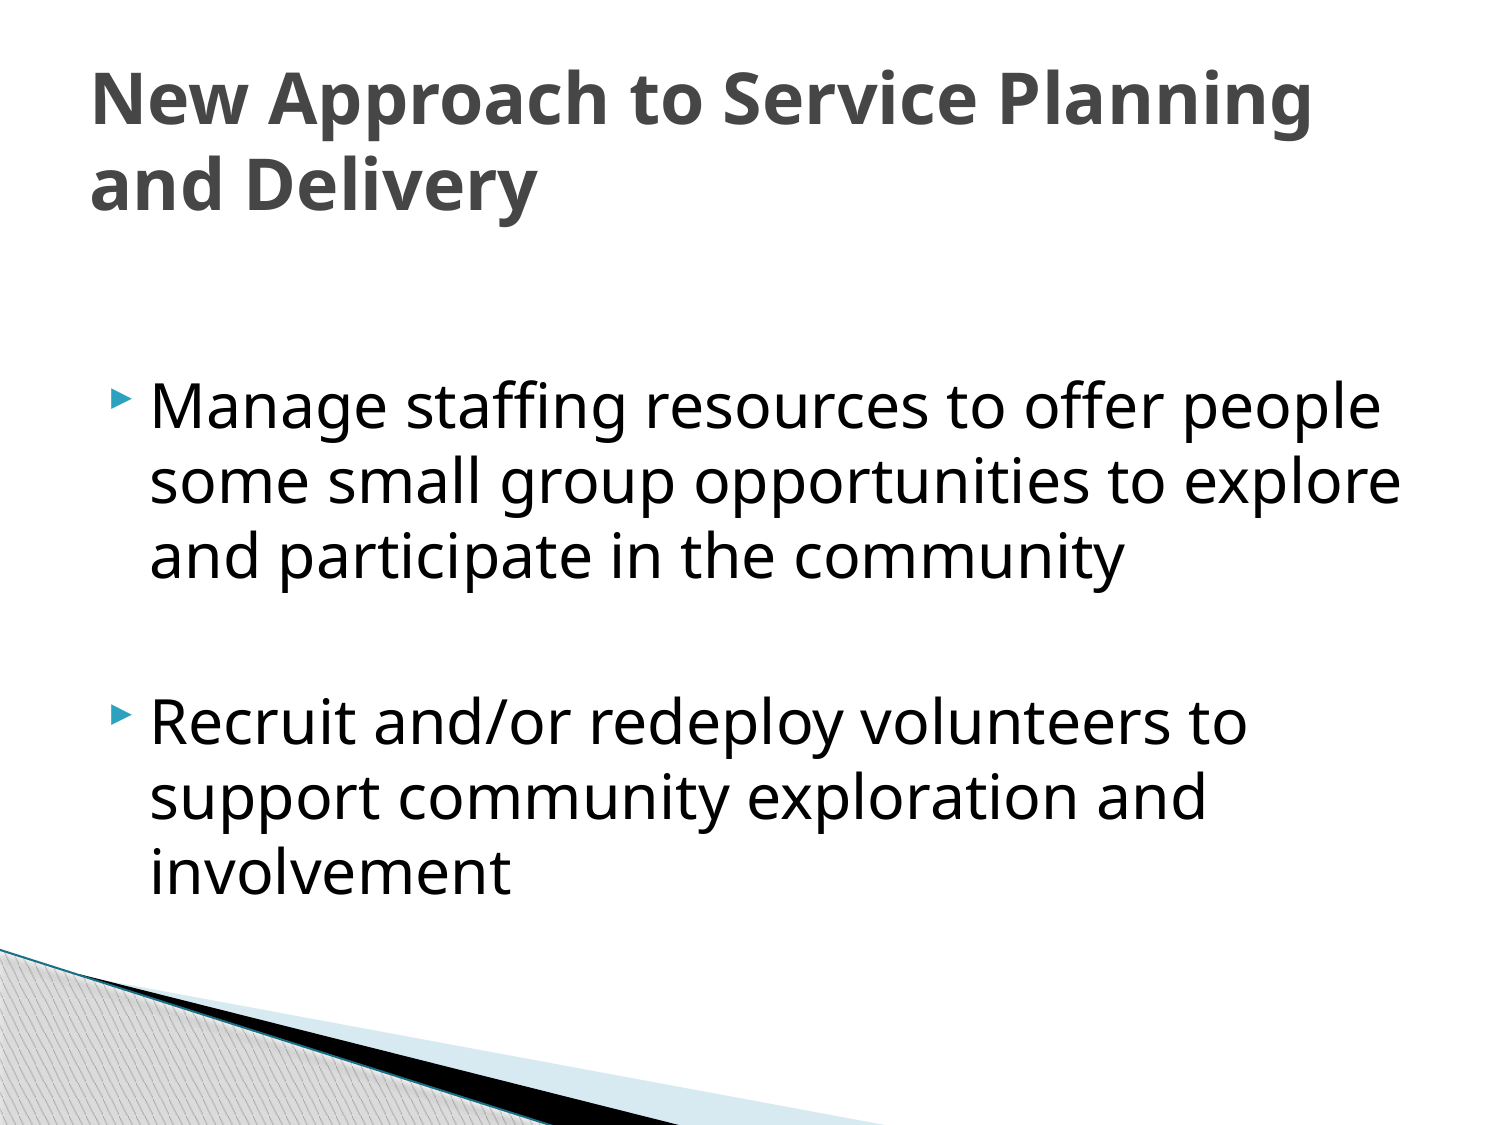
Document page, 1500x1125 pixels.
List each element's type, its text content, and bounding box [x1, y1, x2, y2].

title New Approach to Service Planning and Delivery [75, 45, 1425, 233]
list Manage staffing resources to offer people some small group opportunities to explore and participate in the community Recruit and/or redeploy volunteers to support community exploration and involvement [75, 275, 1425, 986]
